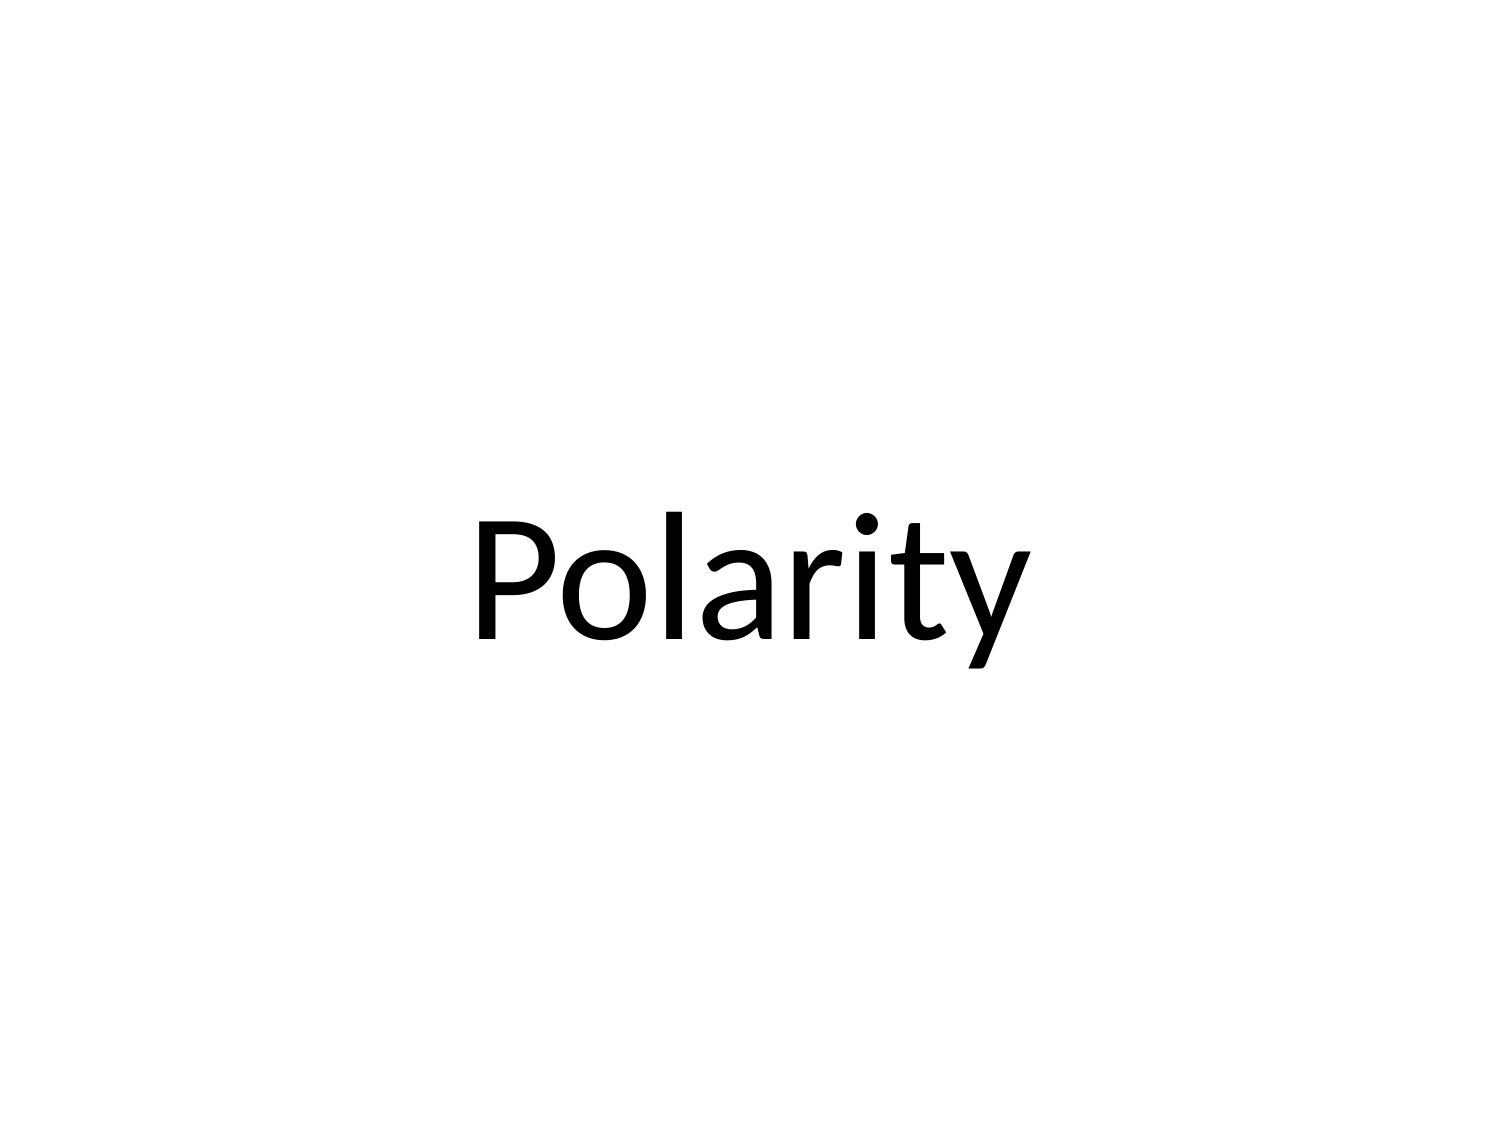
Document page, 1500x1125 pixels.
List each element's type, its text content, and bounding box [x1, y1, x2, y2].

title Polarity [75, 45, 1425, 1088]
